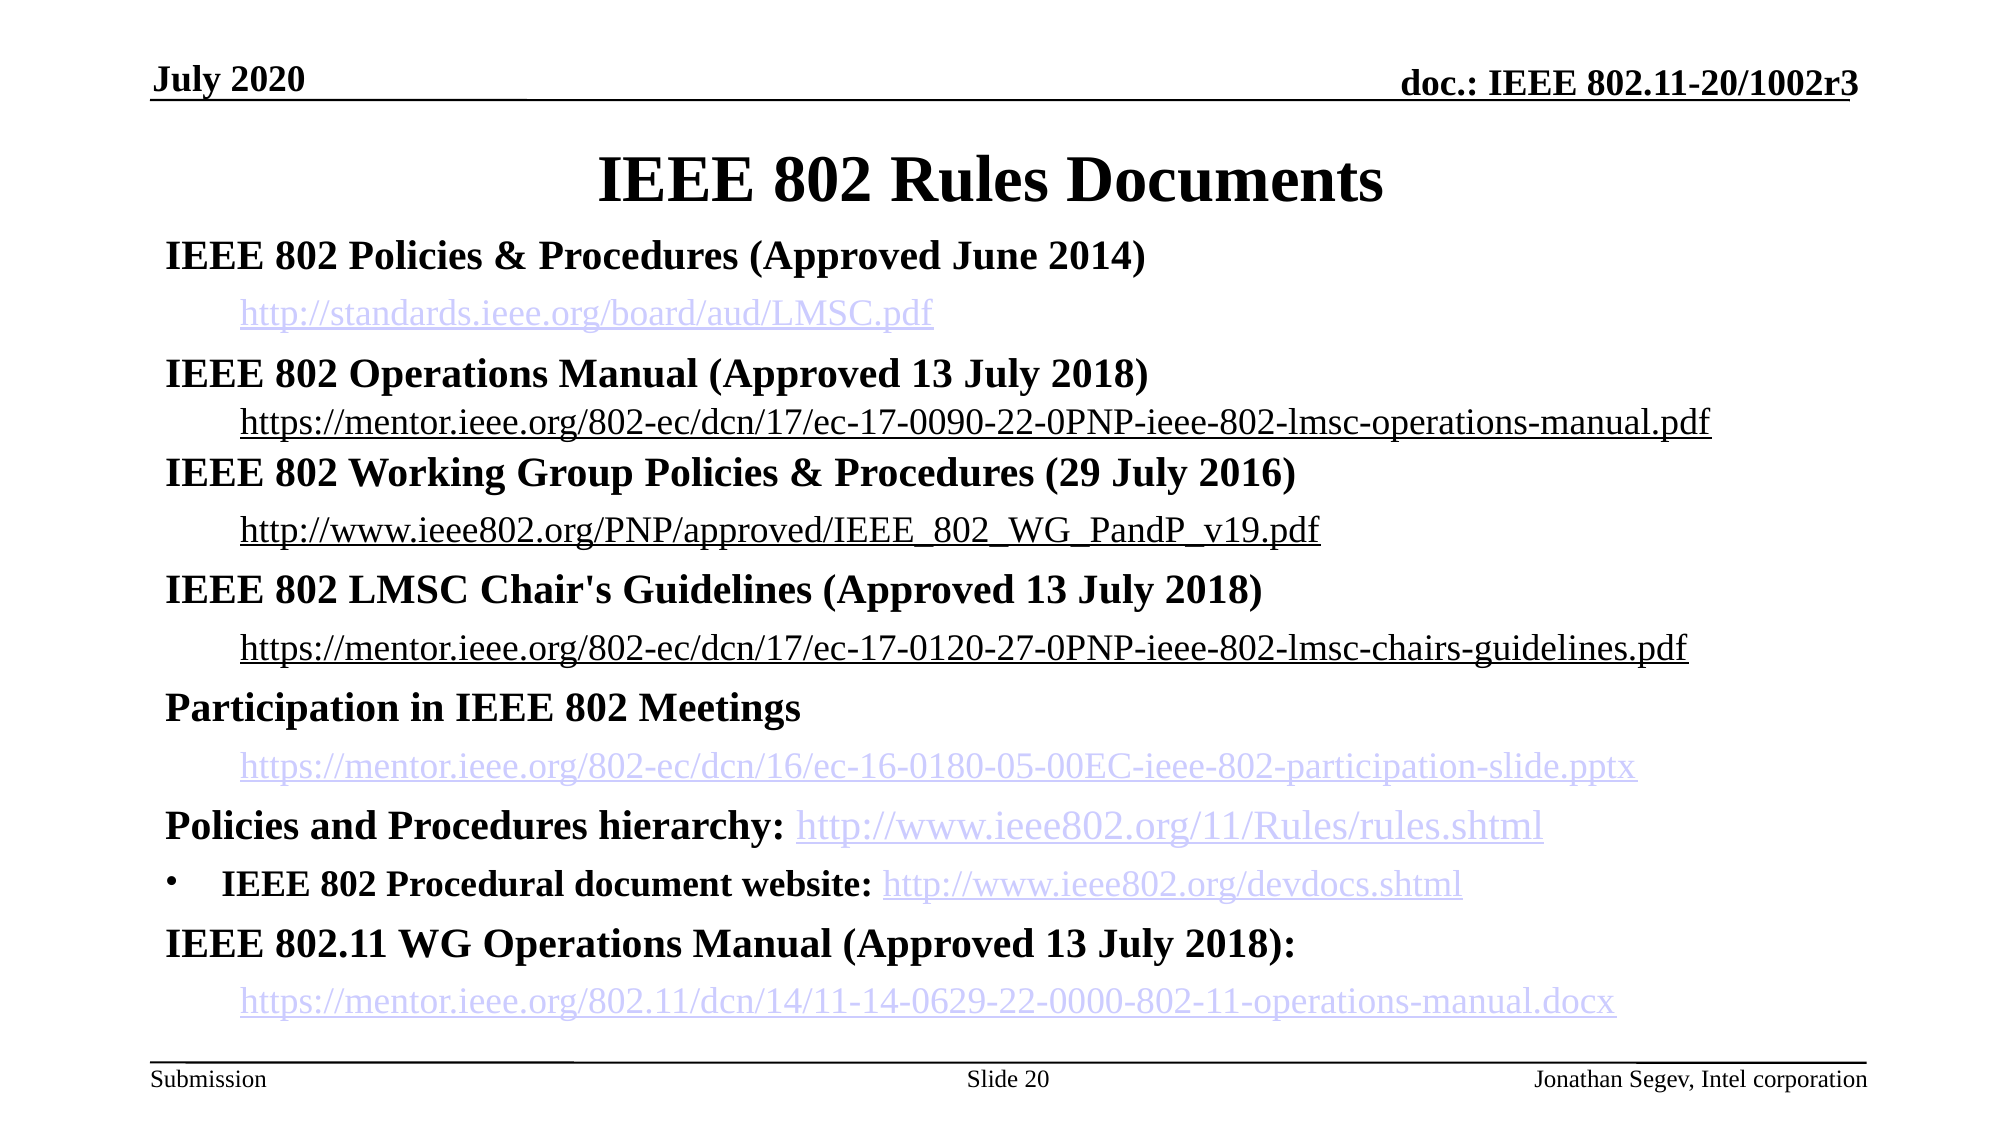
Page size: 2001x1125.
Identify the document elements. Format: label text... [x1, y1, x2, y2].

title IEEE 802 Rules Documents [149, 112, 1850, 219]
footer Jonathan Segev, Intel corporation [1171, 1061, 1869, 1093]
list IEEE 802 Policies & Procedures (Approved June 2014) http://standards.ieee.org/board/aud/LMSC.pdf IEEE 802 Operations Manual (Approved 13 July 2018) https://mentor.ieee.org/802-ec/dcn/17/ec-17-0090-22-0PNP-ieee-802-lmsc-operations-manual.pdf IEEE 802 Working Group Policies & Procedures (29 July 2016) http://www.ieee802.org/PNP/approved/IEEE_802_WG_PandP_v19.pdf IEEE 802 LMSC Chair's Guidelines (Approved 13 July 2018) https://mentor.ieee.org/802-ec/dcn/17/ec-17-0120-27-0PNP-ieee-802-lmsc-chairs-guidelines.pdf Participation in IEEE 802 Meetings https://mentor.ieee.org/802-ec/dcn/16/ec-16-0180-05-00EC-ieee-802-participation-slide.pptx Policies and Procedures hierarchy: http://www.ieee802.org/11/Rules/rules.shtml IEEE 802 Procedural document website: http://www.ieee802.org/devdocs.shtml IEEE 802.11 WG Operations Manual (Approved 13 July 2018): https://mentor.ieee.org/802.11/dcn/14/11-14-0629-22-0000-802-11-operations-manual.docx [149, 219, 1850, 1003]
slide_number Slide 20 [950, 1061, 1067, 1123]
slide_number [152, 54, 563, 100]
